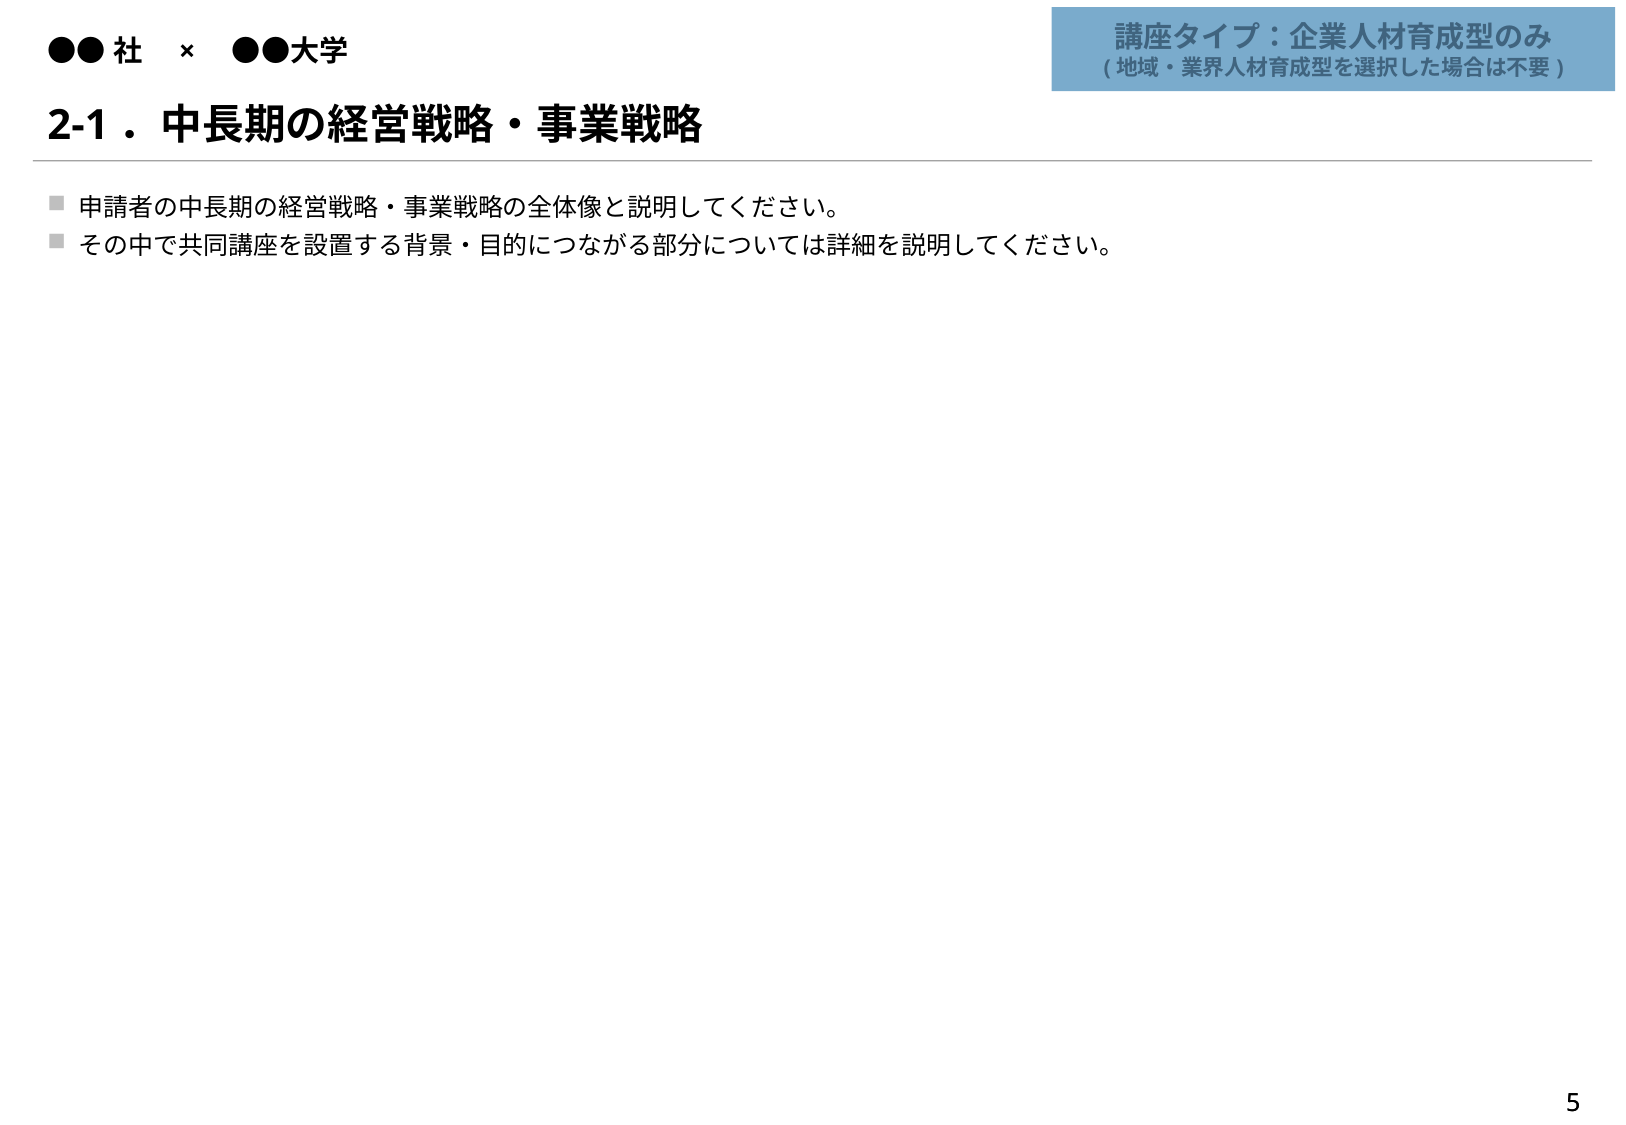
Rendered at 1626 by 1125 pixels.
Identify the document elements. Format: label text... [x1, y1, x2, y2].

list 2-1．中長期の経営戦略・事業戦略 [32, 89, 1593, 155]
list 申請者の中長期の経営戦略・事業戦略の全体像と説明してください。 その中で共同講座を設置する背景・目的につながる部分については詳細を説明してください。 [32, 184, 1593, 837]
text_box 講座タイプ：企業人材育成型のみ (地域・業界人材育成型を選択した場合は不要) [1050, 5, 1617, 93]
title ●●社 × ●●大学 [32, 25, 1050, 85]
